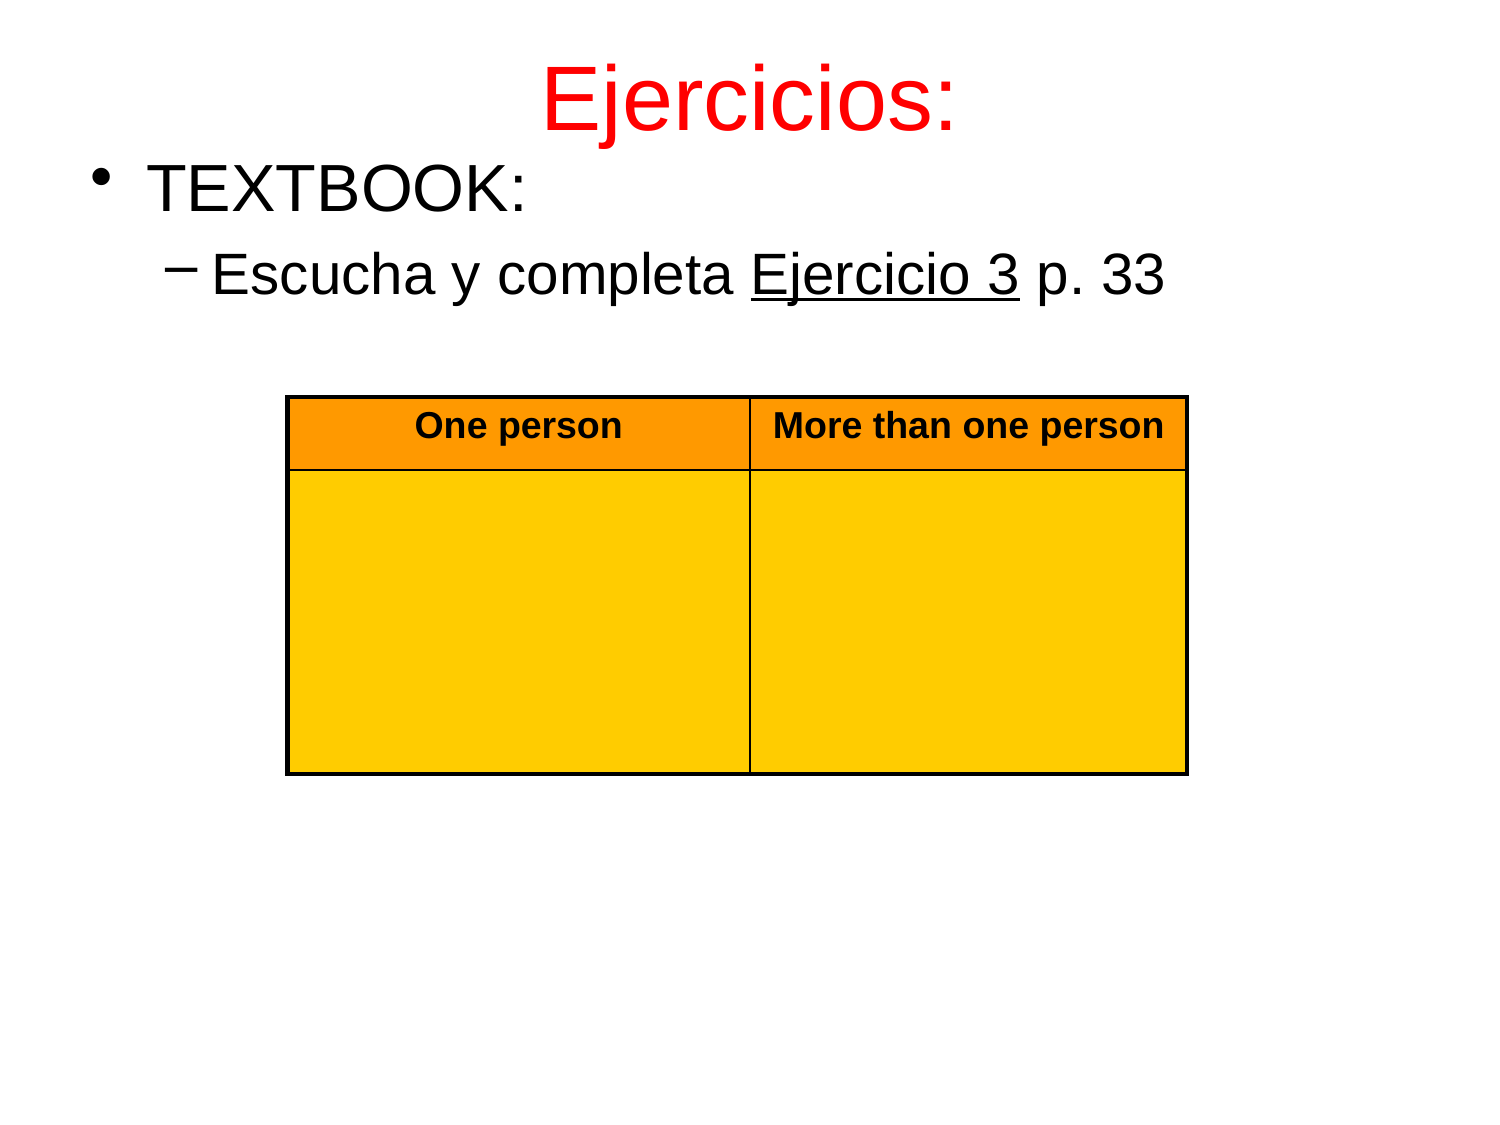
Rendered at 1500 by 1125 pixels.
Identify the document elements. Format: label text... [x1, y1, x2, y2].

table_header One person [290, 399, 749, 469]
table_header More than one person [751, 399, 1185, 469]
table_cell [751, 471, 1185, 772]
list TEXTBOOK: Escucha y completa Ejercicio 3 p. 33 [75, 137, 1425, 1063]
title Ejercicios: [75, 0, 1425, 137]
table_cell [290, 471, 749, 772]
